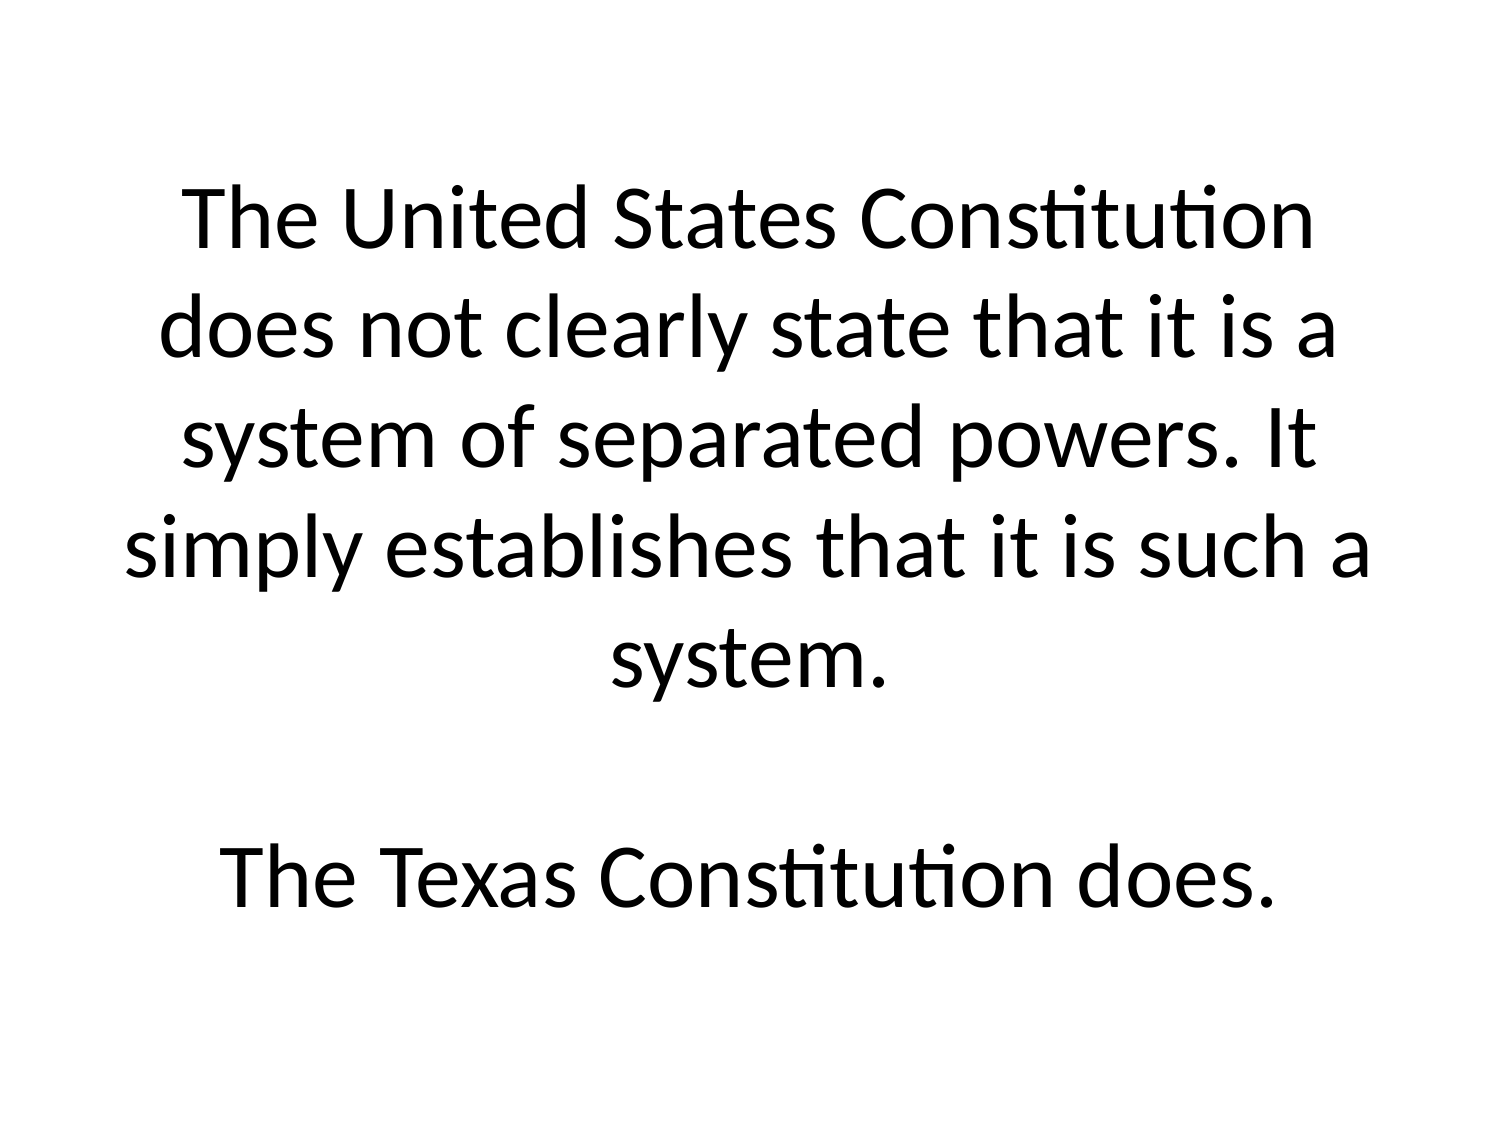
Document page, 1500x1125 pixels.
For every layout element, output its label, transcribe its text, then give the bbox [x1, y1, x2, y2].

title The United States Constitution does not clearly state that it is a system of separated powers. It simply establishes that it is such a system. The Texas Constitution does. [74, 44, 1426, 1038]
